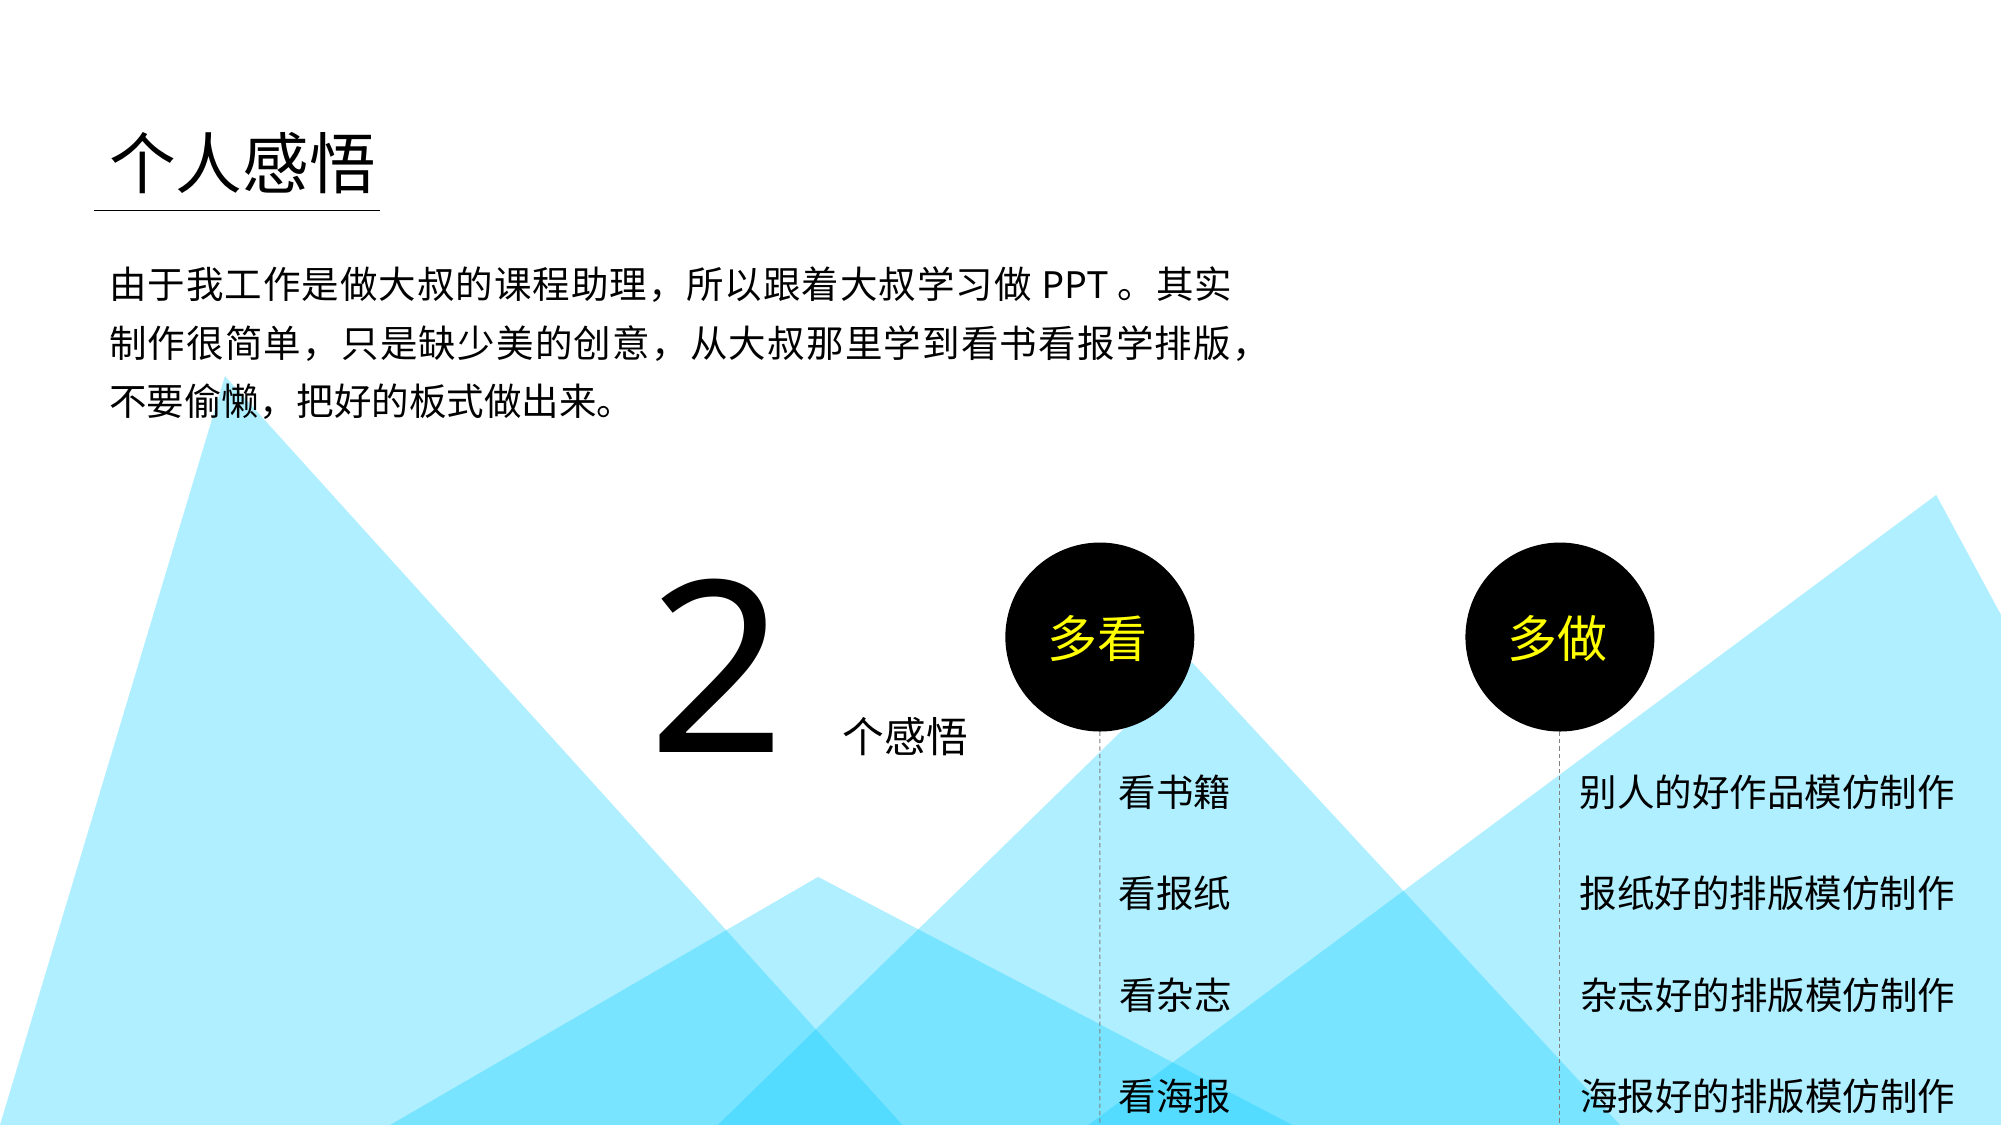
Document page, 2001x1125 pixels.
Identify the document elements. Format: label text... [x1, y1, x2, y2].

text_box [1005, 542, 1248, 1125]
text_box 由于我工作是做大叔的课程助理，所以跟着大叔学习做PPT。其实制作很简单，只是缺少美的创意，从大叔那里学到看书看报学排版，不要偷懒，把好的板式做出来。 [94, 240, 1247, 431]
text_box 个人感悟 [94, 114, 615, 209]
text_box 2个感悟 [633, 505, 983, 809]
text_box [1465, 542, 1973, 1125]
